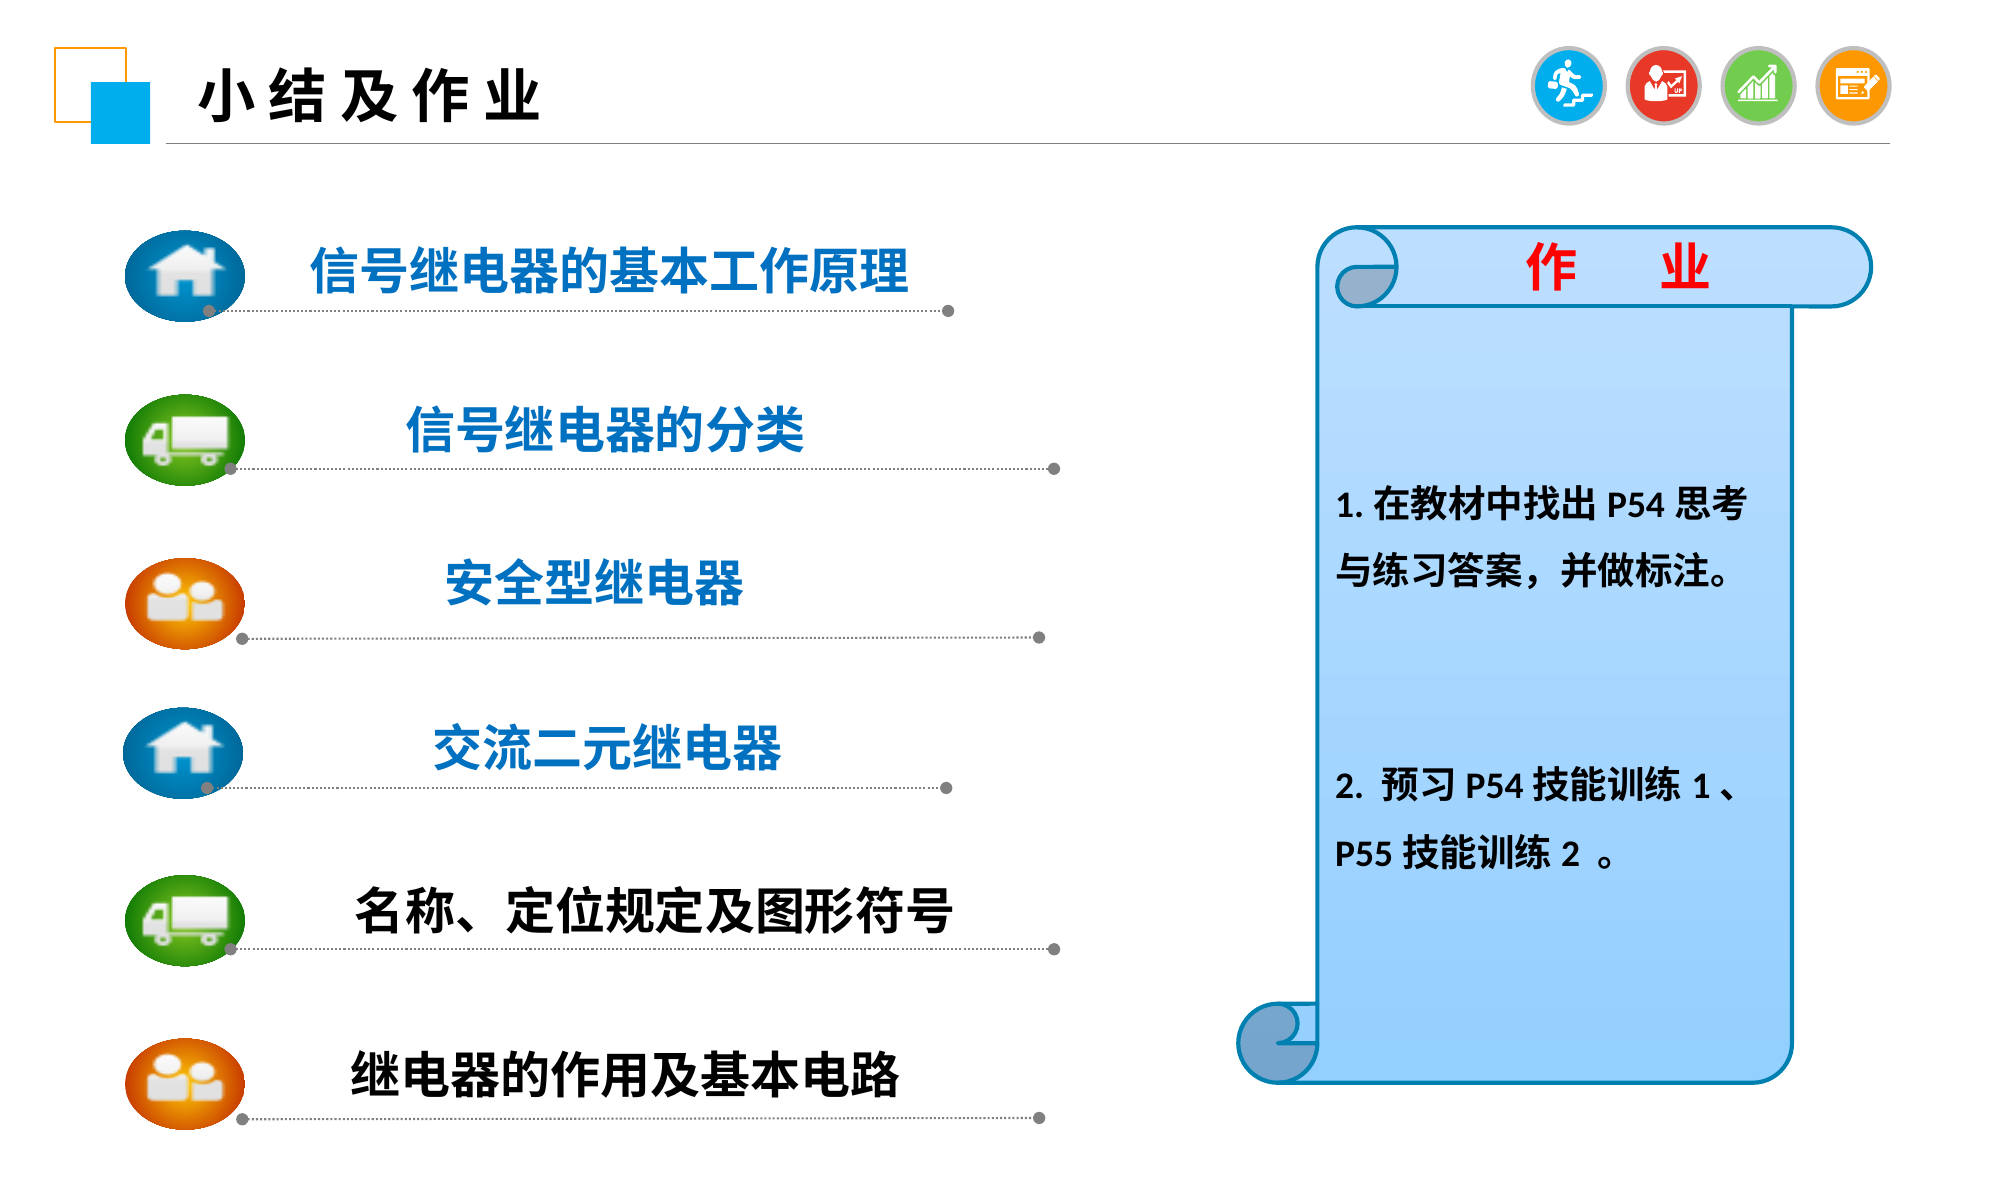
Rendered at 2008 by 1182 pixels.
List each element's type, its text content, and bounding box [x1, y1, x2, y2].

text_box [122, 707, 244, 799]
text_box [208, 231, 960, 312]
text_box 作 业 [1511, 227, 1728, 305]
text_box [124, 394, 246, 486]
text_box 安全型继电器 [429, 543, 838, 619]
text_box [1236, 225, 1874, 1085]
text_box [206, 708, 958, 789]
text_box 继电器的作用及基本电路 [336, 1035, 993, 1111]
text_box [124, 230, 246, 322]
text_box 1.在教材中找出P54思考与练习答案，并做标注。 [1320, 449, 1790, 600]
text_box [230, 391, 1055, 470]
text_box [124, 557, 246, 650]
text_box 小 结 及 作 业 [182, 51, 557, 137]
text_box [230, 871, 1055, 950]
text_box 2. 预习P54技能训练1、P55技能训练2 。 [1320, 731, 1790, 881]
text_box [124, 874, 246, 967]
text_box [124, 1038, 246, 1130]
